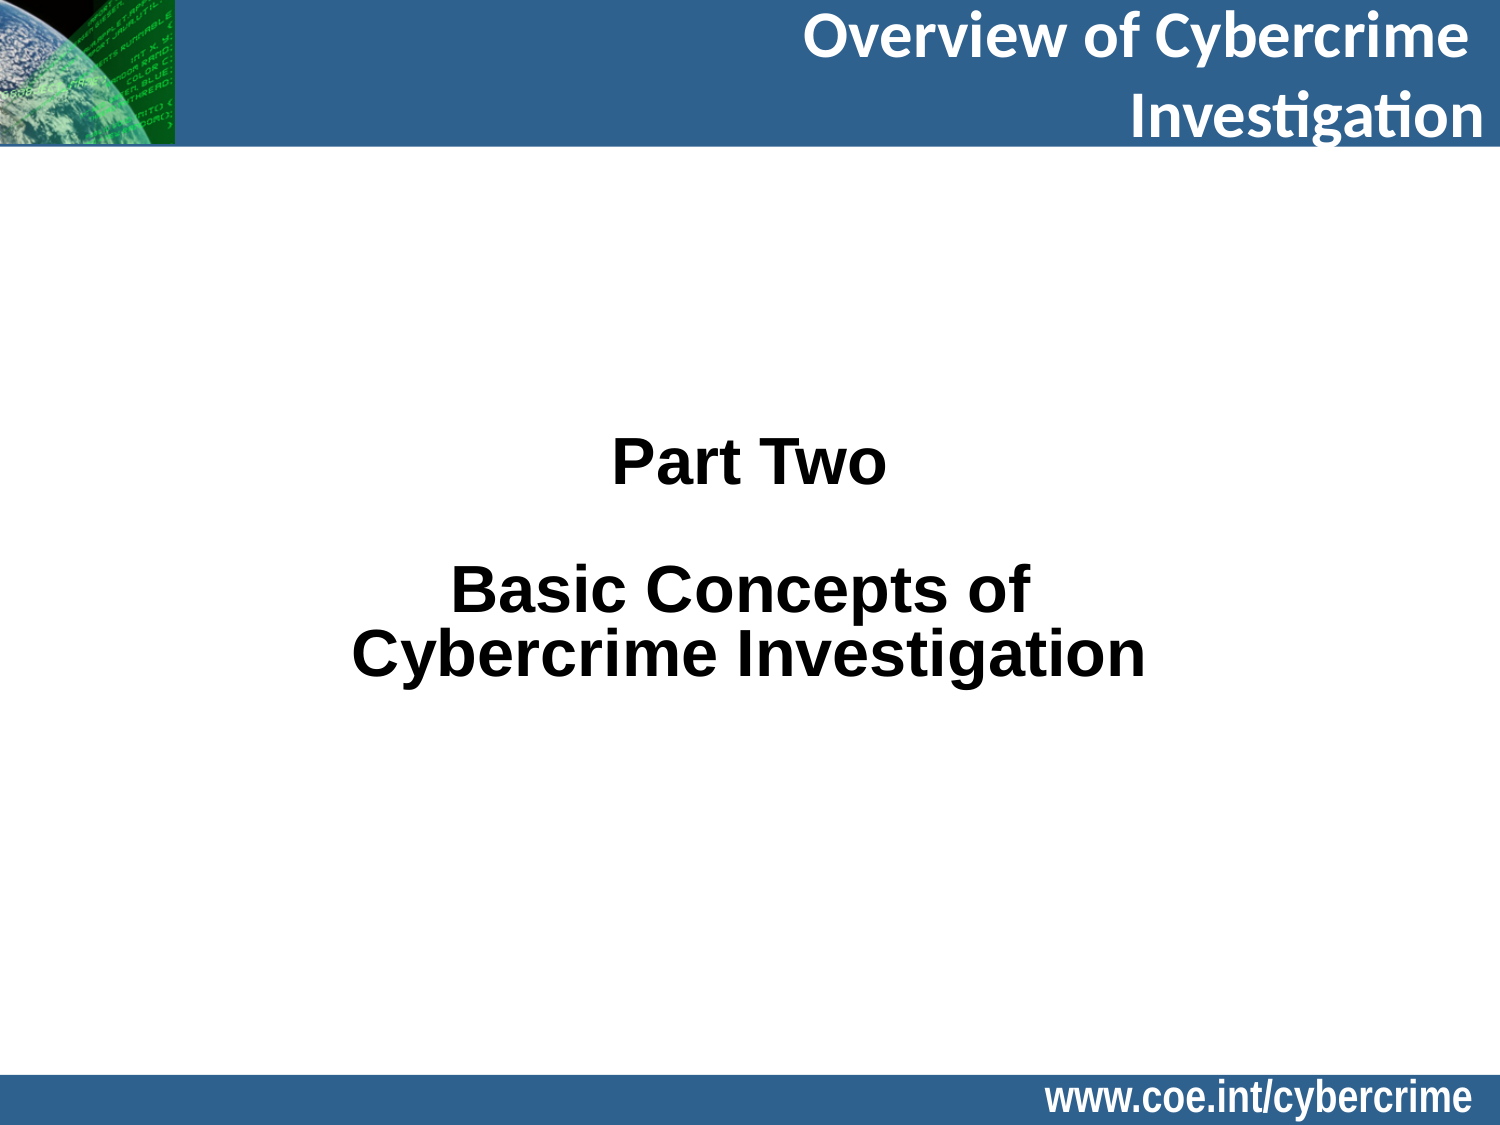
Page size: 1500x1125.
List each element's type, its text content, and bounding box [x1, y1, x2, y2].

picture [0, 0, 175, 144]
text_box [0, 1073, 1030, 1125]
text_box Overview of Cybercrime Investigation [177, 0, 1500, 149]
text_box www.coe.int/cybercrime [1030, 1059, 1500, 1125]
text_box Part Two Basic Concepts of Cybercrime Investigation [50, 425, 1450, 697]
